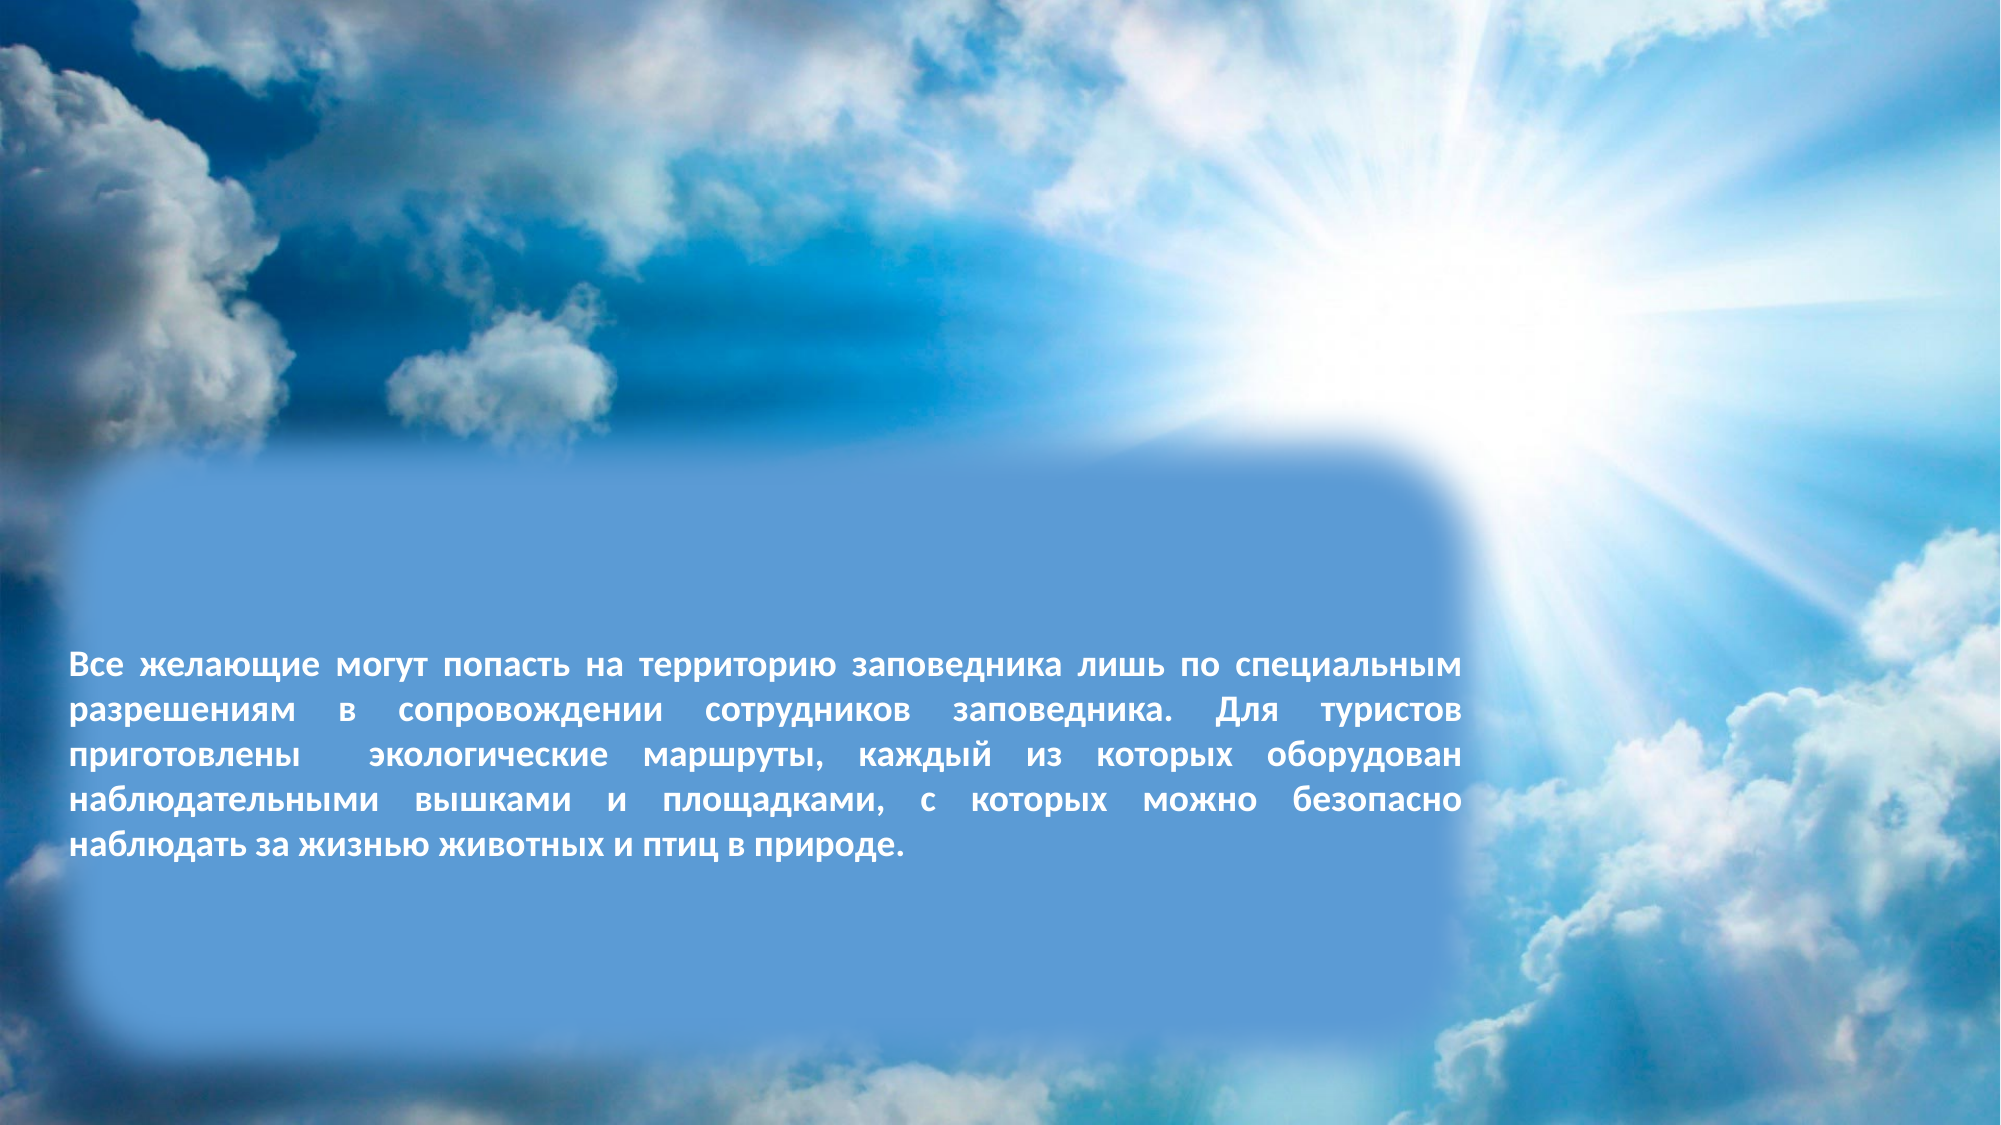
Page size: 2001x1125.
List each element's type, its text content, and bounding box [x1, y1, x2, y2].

picture [0, 0, 2001, 1125]
text_box Все желающие могут попасть на территорию заповедника лишь по специальным разрешениям в сопровождении сотрудников заповедника. Для туристов приготовлены экологические маршруты, каждый из которых оборудован наблюдательными вышками и площадками, с которых можно безопасно наблюдать за жизнью животных и птиц в природе. [95, 477, 1438, 1026]
